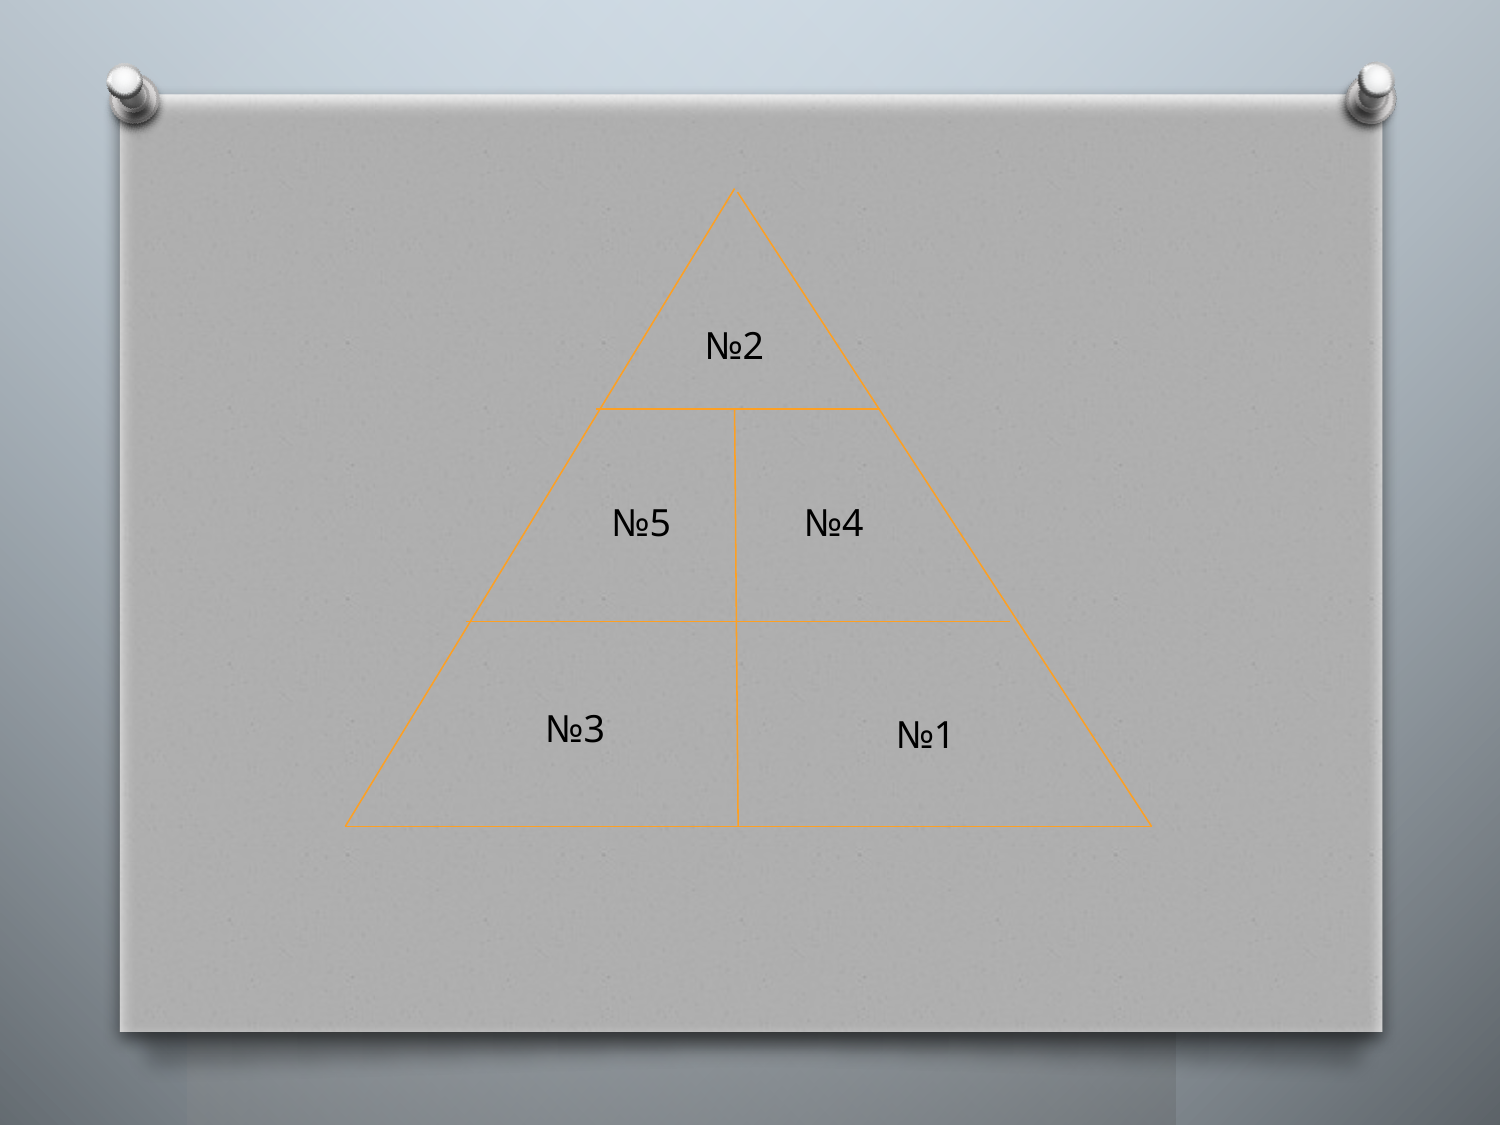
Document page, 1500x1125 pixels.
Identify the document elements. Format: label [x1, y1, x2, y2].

picture [1317, 35, 1439, 156]
picture [75, 29, 198, 153]
text_box [345, 188, 735, 826]
text_box [737, 191, 1152, 826]
text_box [734, 408, 739, 827]
